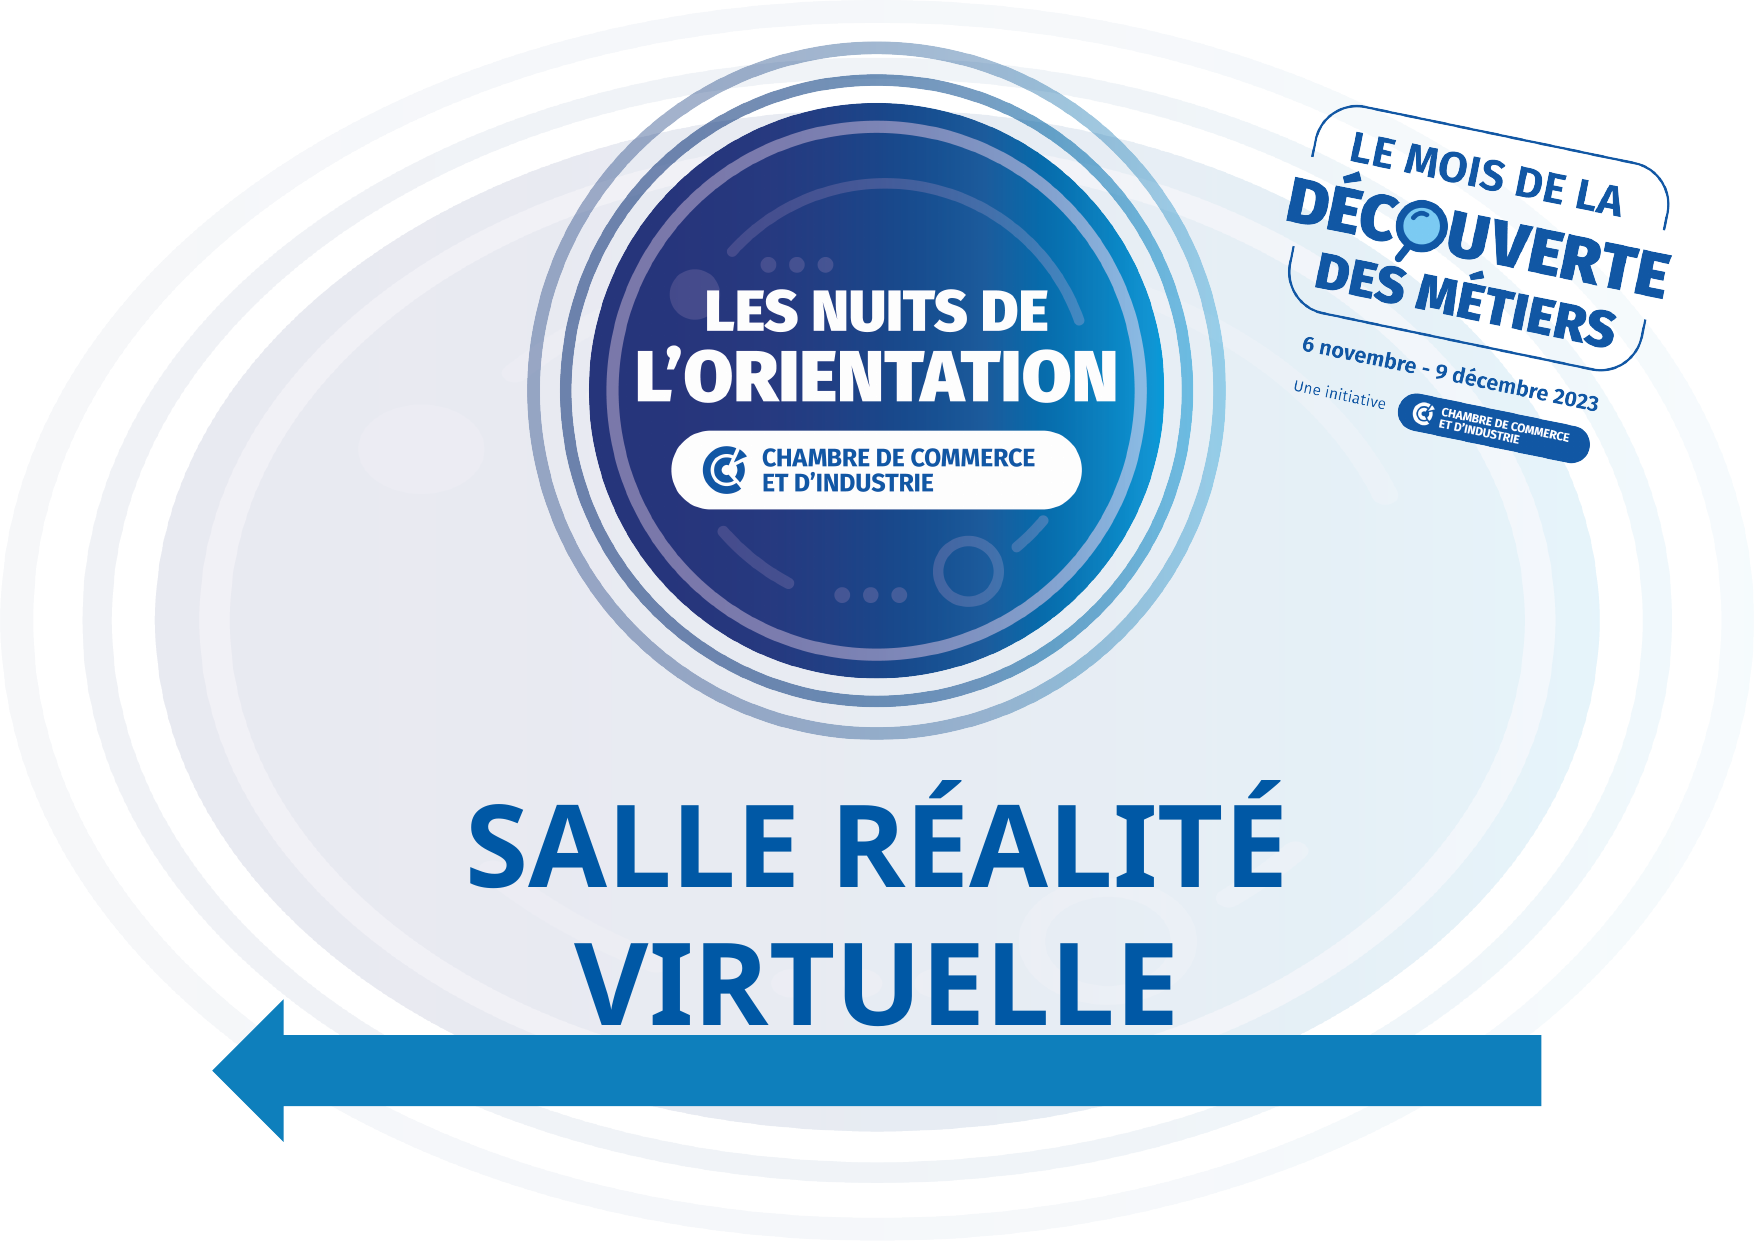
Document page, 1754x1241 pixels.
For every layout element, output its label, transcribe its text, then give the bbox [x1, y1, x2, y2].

text_box SALLE RÉALITÉ VIRTUELLE [168, 765, 1586, 1056]
picture [527, 41, 1227, 740]
picture [1250, 95, 1688, 474]
text_box [210, 1056, 1543, 1145]
